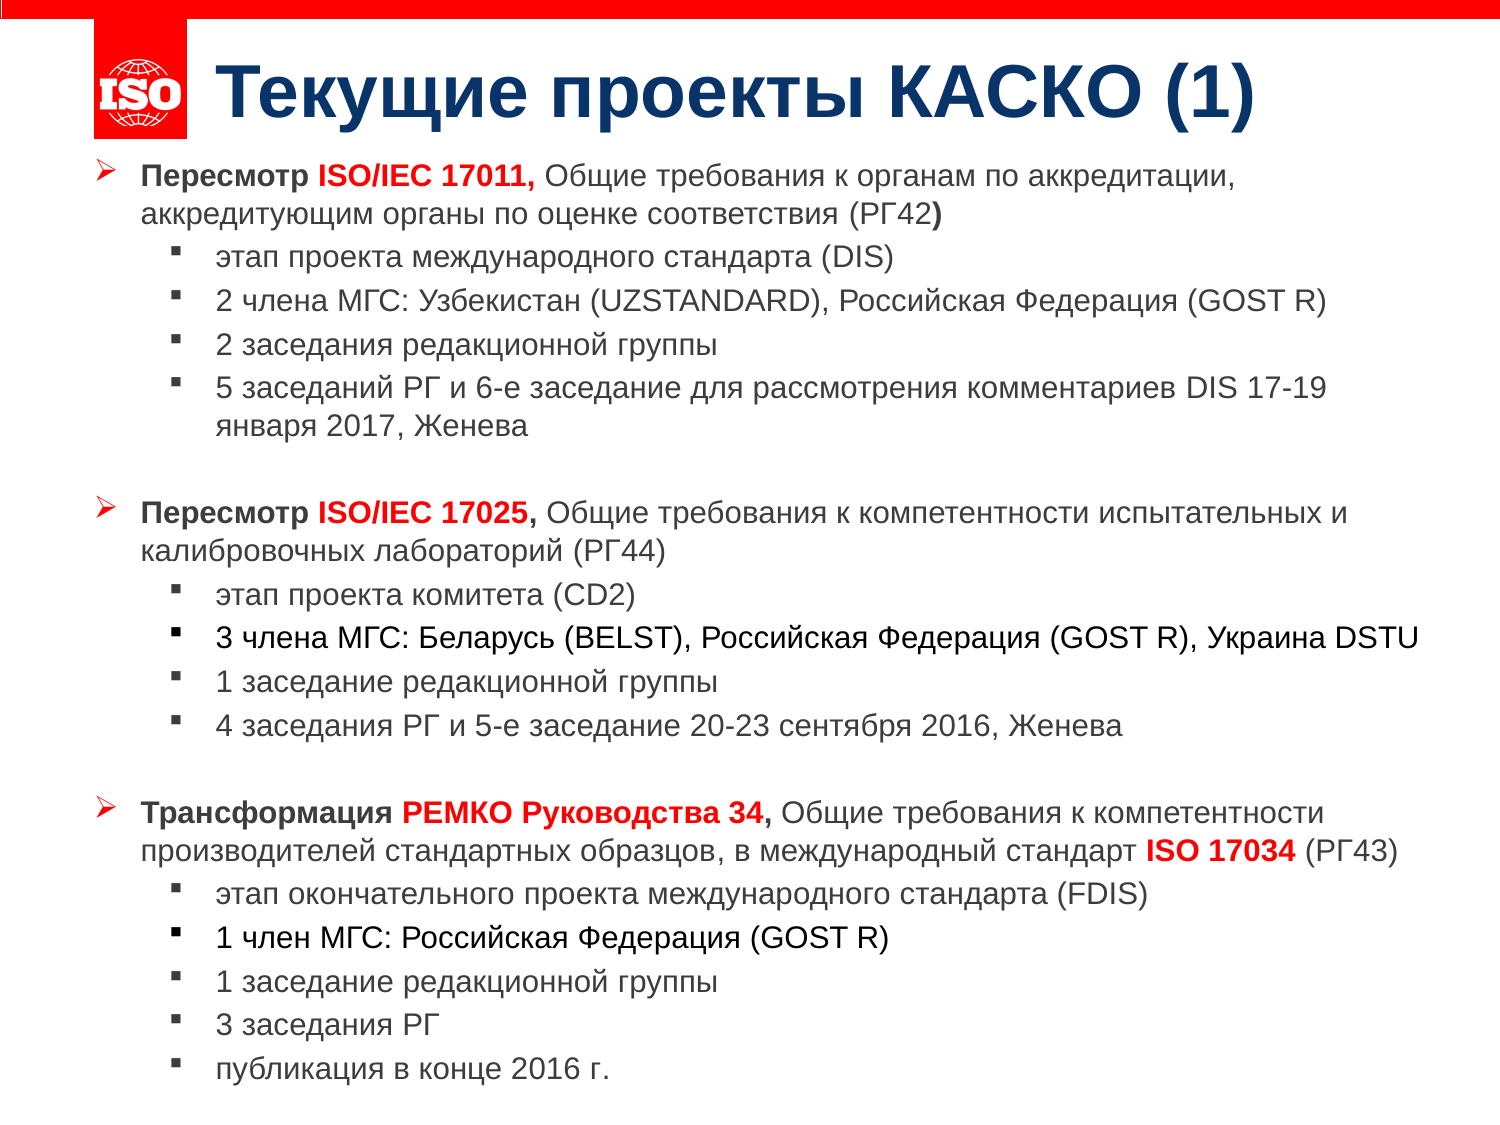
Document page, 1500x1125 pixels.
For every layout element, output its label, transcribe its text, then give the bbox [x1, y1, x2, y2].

list Пересмотр ISO/IEC 17011, Общие требования к органам по аккредитации, аккредитующим органы по оценке соответствия (РГ42) этап проекта международного стандарта (DIS) 2 членa МГС: Узбекистан (UZSTANDARD), Российская Федерация (GOST R) 2 заседания редакционной группы 5 заседаний РГ и 6-е заседание для рассмотрения комментариев DIS 17-19 января 2017, Женева Пересмотр ISO/IEC 17025, Общие требования к компетентности испытательных и калибровочных лабораторий (РГ44) этап проекта комитета (CD2) 3 членa МГС: Беларусь (BELST), Российская Федерация (GOST R), Украина DSTU 1 заседание редакционной группы 4 заседания РГ и 5-е заседание 20-23 сентября 2016, Женева Трансформация РЕМКО Руководства 34, Общие требования к компетентности производителей стандартных образцов, в международный стандарт ISO 17034 (РГ43) этап окончательного проекта международного стандарта (FDIS) 1 член МГС: Российская Федерация (GOST R) 1 заседание редакционной группы 3 заседания РГ публикация в конце 2016 г. [93, 155, 1432, 1092]
title Текущие проекты КАСКО (1) [200, 16, 1500, 159]
